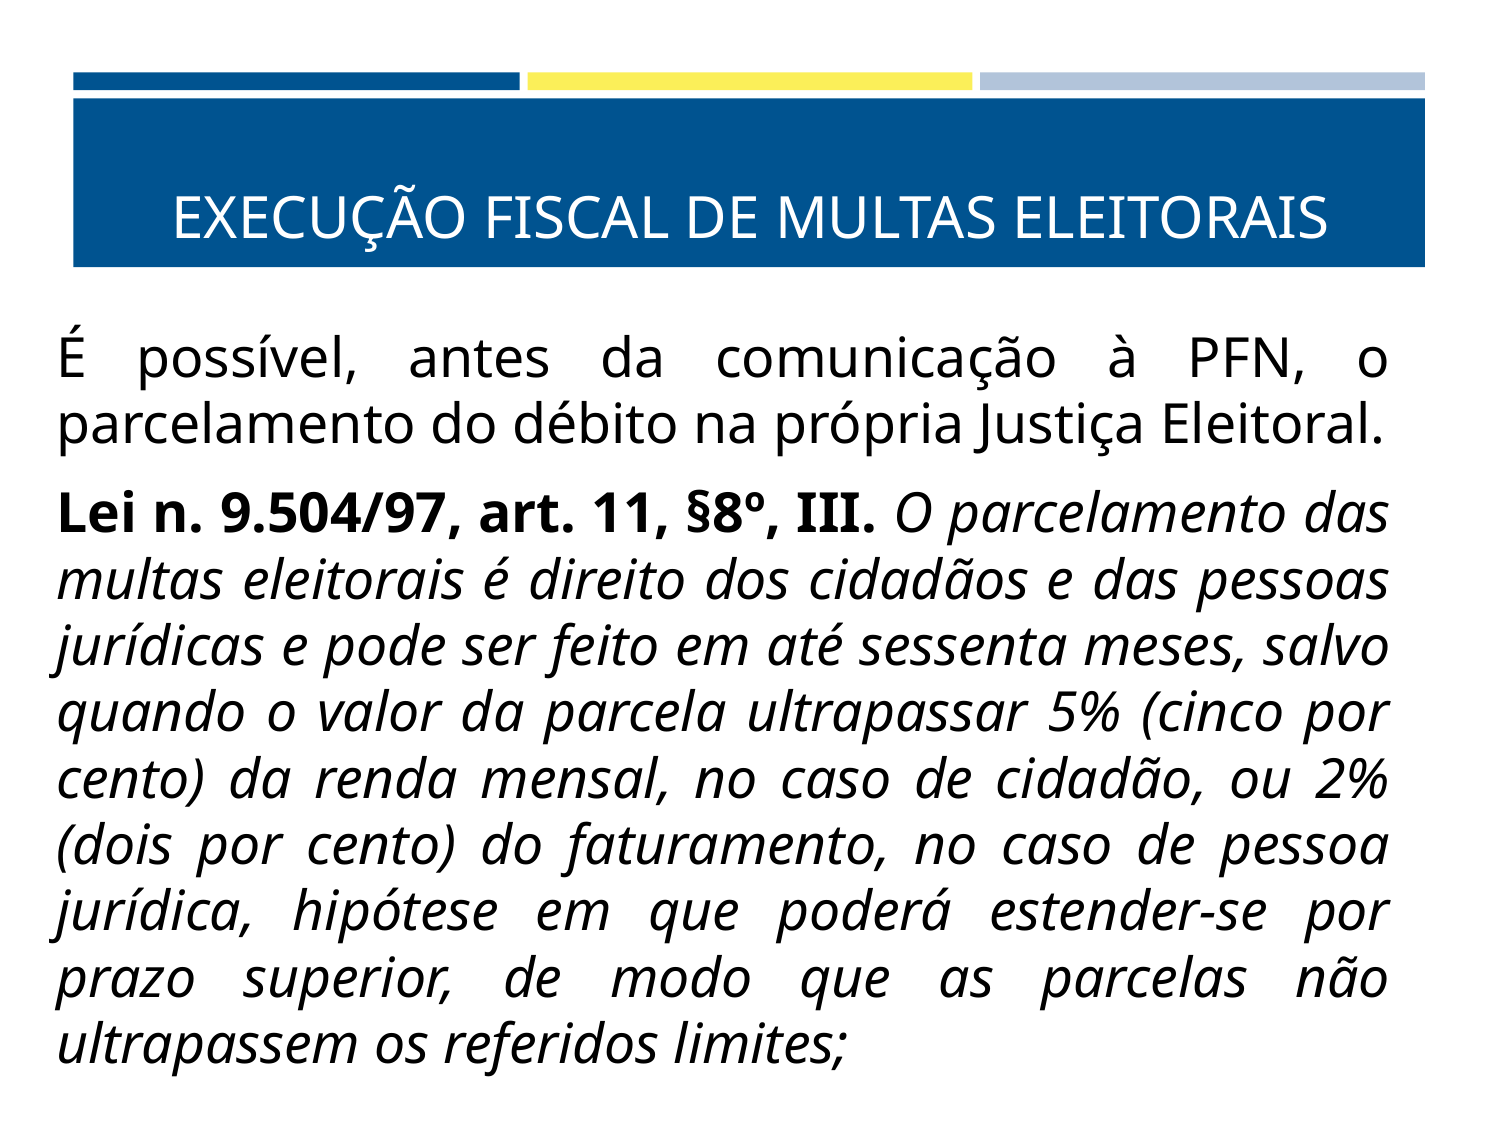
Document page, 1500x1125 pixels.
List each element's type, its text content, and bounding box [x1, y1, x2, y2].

list É possível, antes da comunicação à PFN, o parcelamento do débito na própria Justiça Eleitoral. Lei n. 9.504/97, art. 11, §8º, III. O parcelamento das multas eleitorais é direito dos cidadãos e das pessoas jurídicas e pode ser feito em até sessenta meses, salvo quando o valor da parcela ultrapassar 5% (cinco por cento) da renda mensal, no caso de cidadão, ou 2% (dois por cento) do faturamento, no caso de pessoa jurídica, hipótese em que poderá estender-se por prazo superior, de modo que as parcelas não ultrapassem os referidos limites; [41, 314, 1406, 1094]
title EXECUÇÃO FISCAL DE MULTAS ELEITORAIS [95, 112, 1406, 259]
